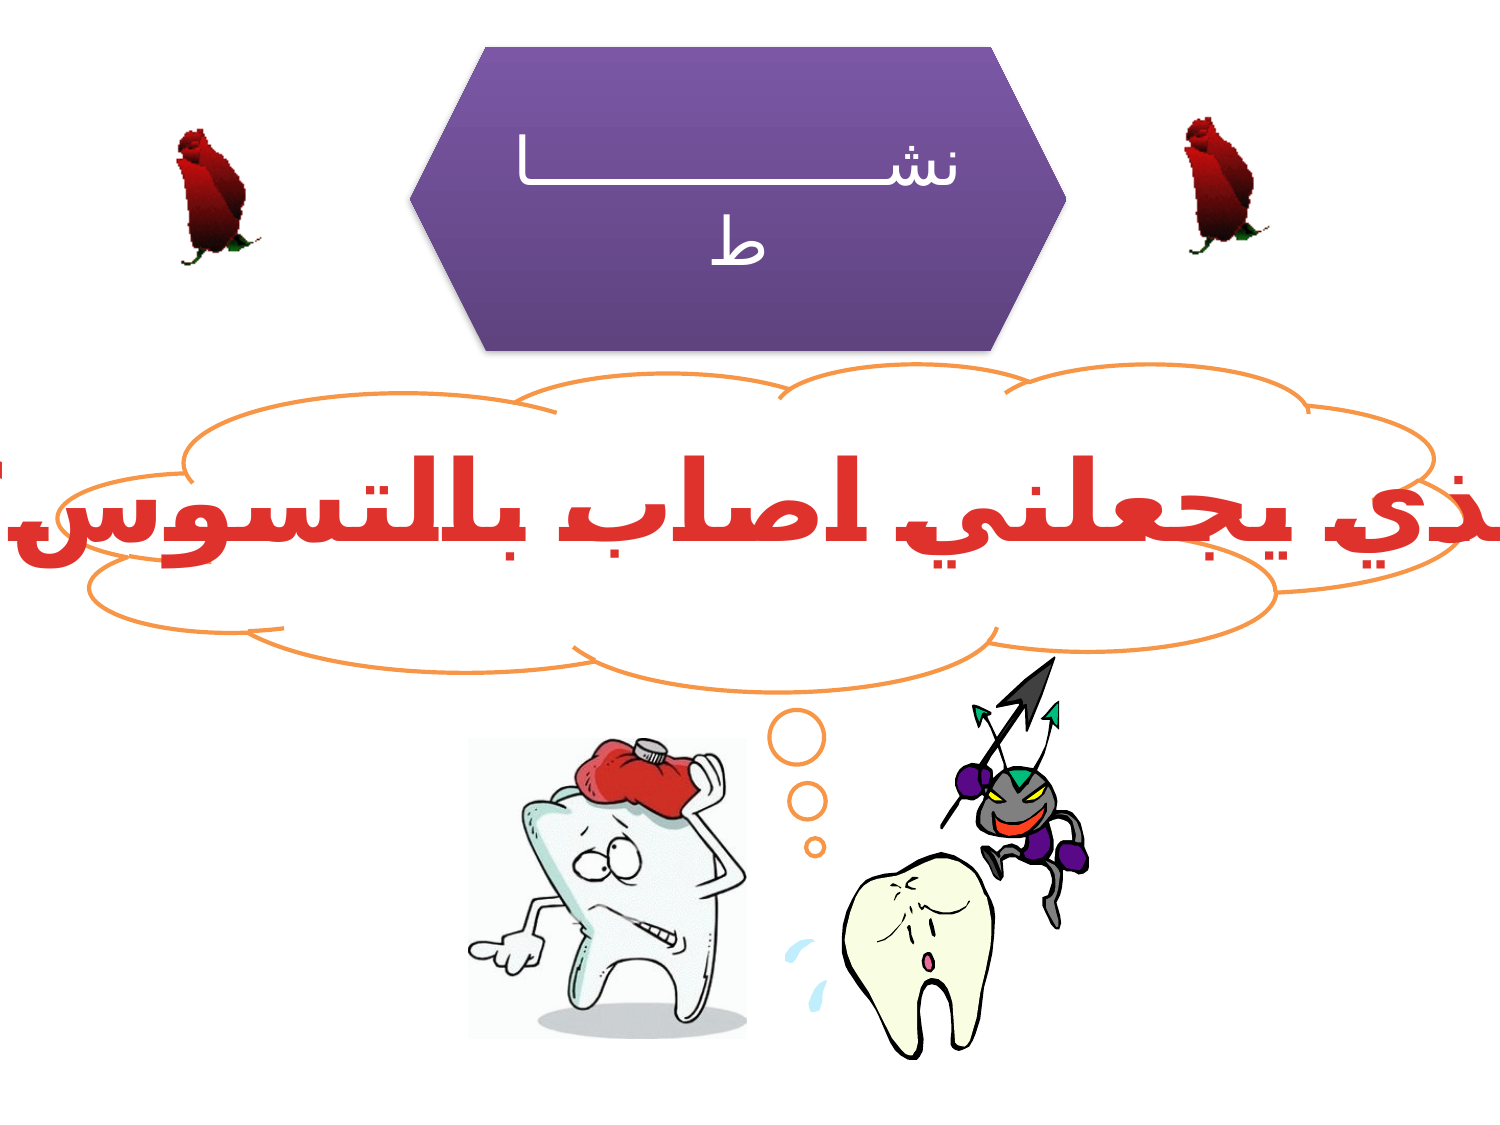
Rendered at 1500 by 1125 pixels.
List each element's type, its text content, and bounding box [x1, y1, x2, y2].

picture [784, 655, 1091, 1061]
text_box [767, 713, 779, 761]
picture [1136, 81, 1309, 261]
text_box [86, 572, 1410, 695]
picture [128, 93, 301, 272]
text_box [222, 362, 1393, 421]
text_box مالذي يجعلني اصاب بالتسوس؟؟ [0, 421, 1500, 572]
text_box نشــــــــــــــــــاط [410, 46, 1067, 352]
picture [468, 737, 748, 1039]
